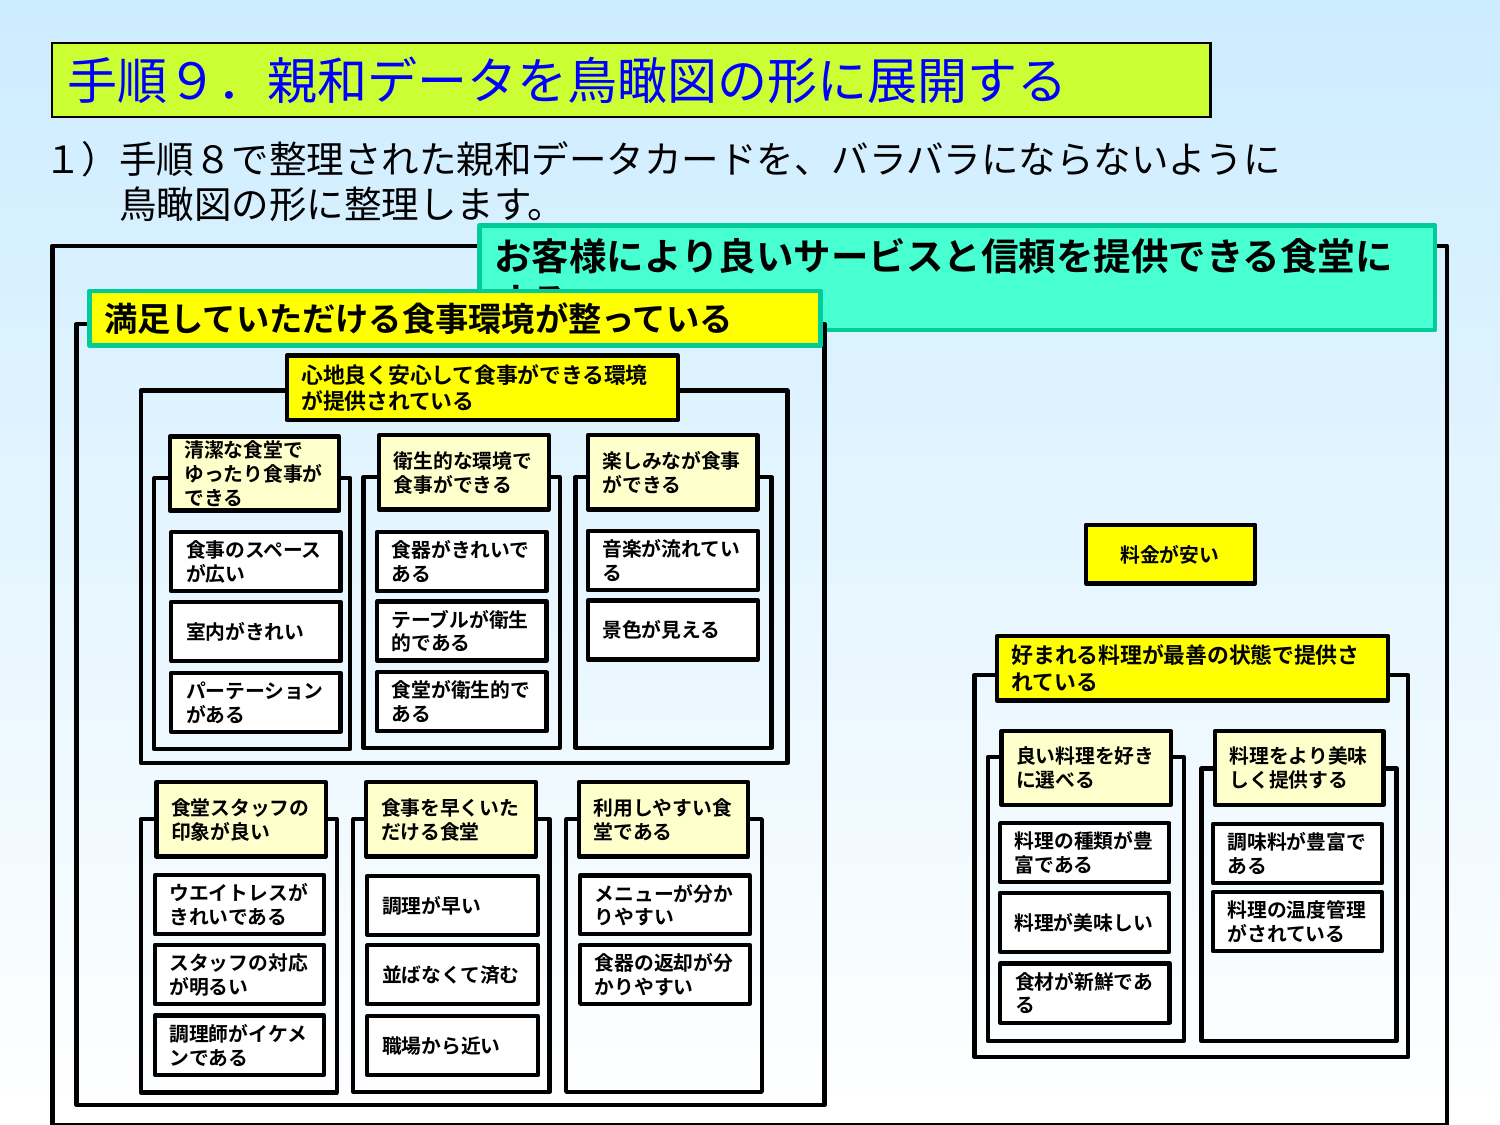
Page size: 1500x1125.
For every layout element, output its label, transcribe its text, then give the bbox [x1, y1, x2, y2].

text_box [50, 244, 1449, 1125]
text_box 満足していただける食事環境が整っている [87, 289, 823, 348]
text_box 手順９．親和データを鳥瞰図の形に展開する [52, 42, 1211, 118]
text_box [140, 355, 788, 764]
text_box １）手順８で整理された親和データカードを、バラバラにならないように 鳥瞰図の形に整理します。 [29, 129, 1353, 234]
text_box 料金が安い [1084, 523, 1257, 586]
text_box [75, 322, 826, 1107]
text_box お客様により良いサービスと信頼を提供できる食堂にする [478, 223, 1437, 332]
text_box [140, 781, 763, 1093]
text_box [974, 635, 1409, 1058]
